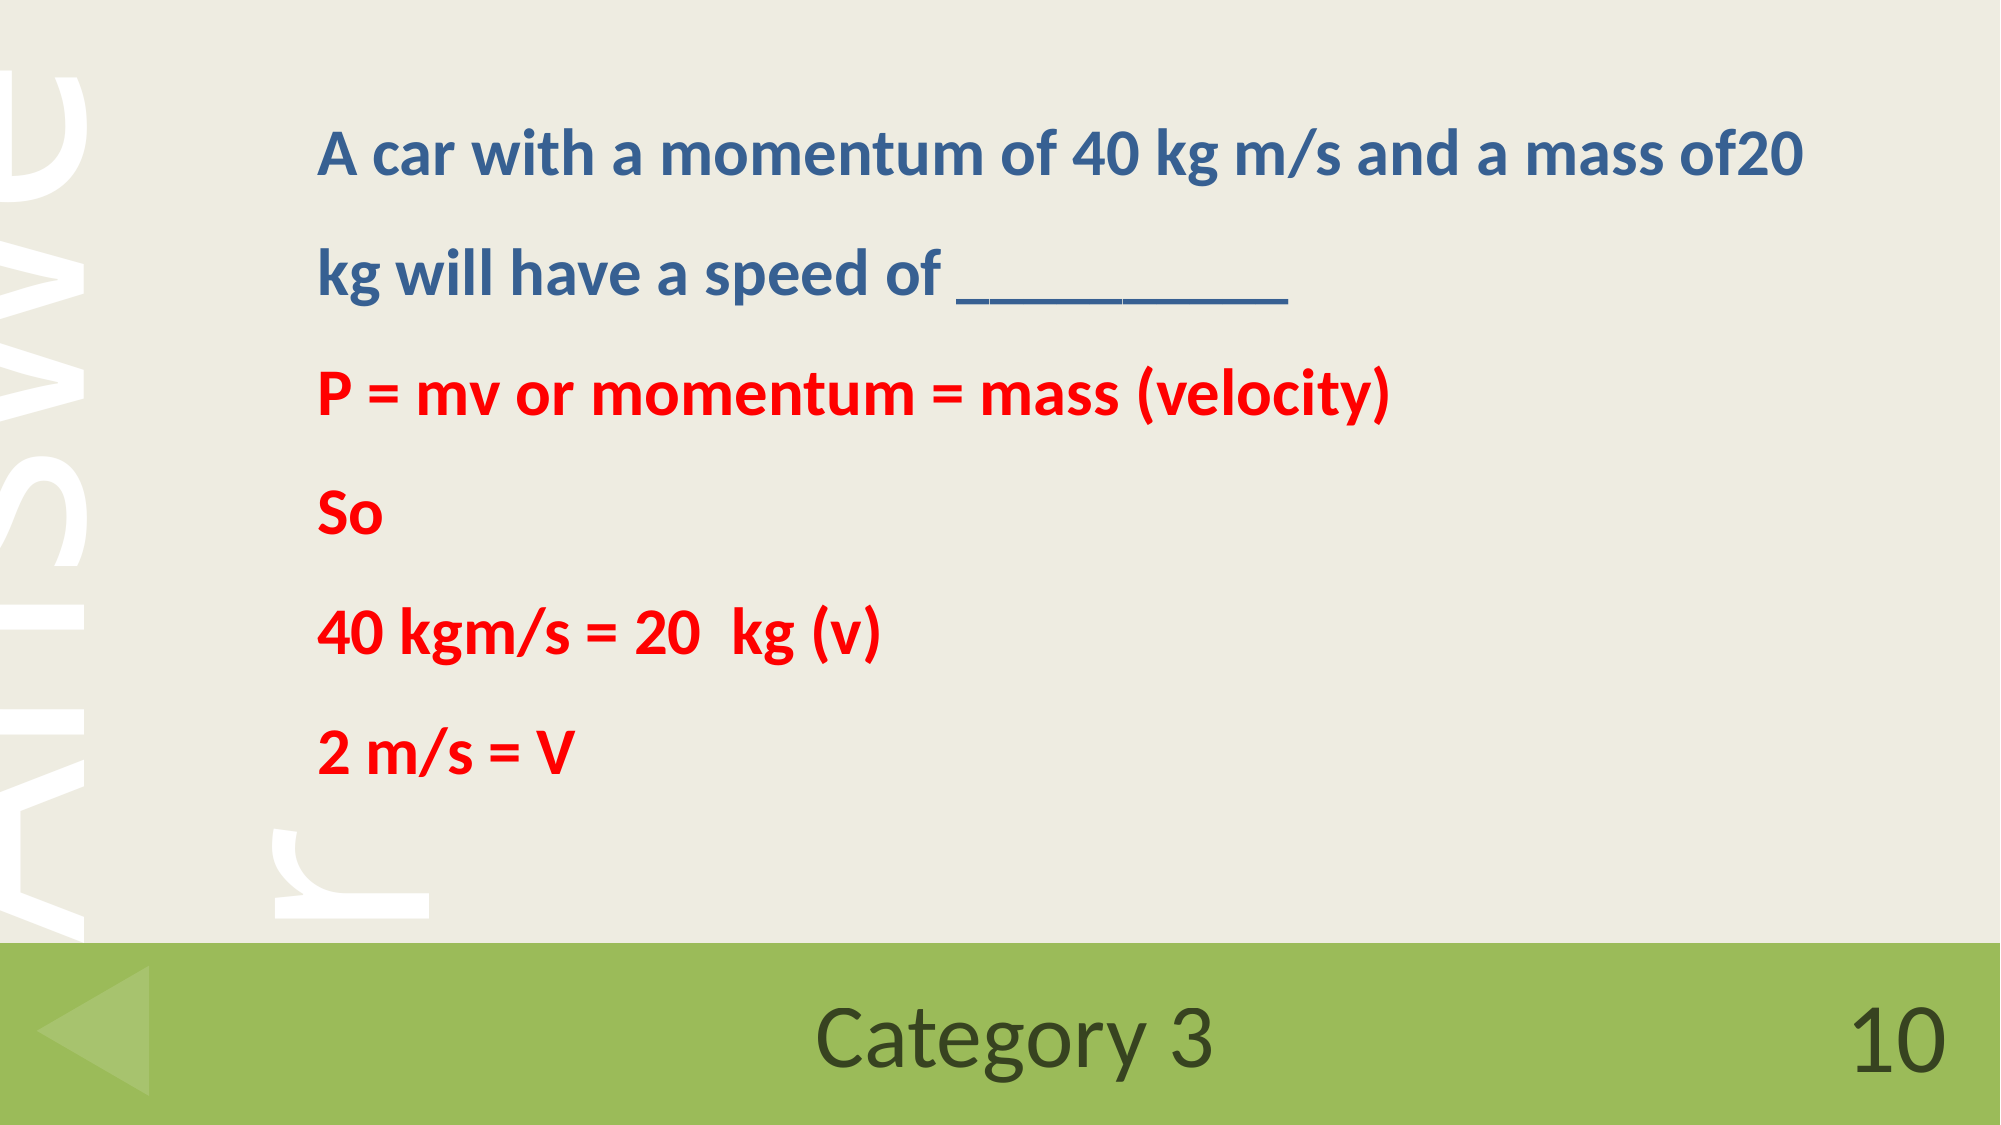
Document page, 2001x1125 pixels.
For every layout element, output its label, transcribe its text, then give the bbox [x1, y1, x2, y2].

list A car with a momentum of 40 kg m/s and a mass of20 kg will have a speed of __________ P = mv or momentum = mass (velocity) So 40 kgm/s = 20 kg (v) 2 m/s = V [302, 130, 1874, 847]
list 10 [1916, 967, 1963, 1097]
title Category 3 [115, 937, 1916, 1125]
